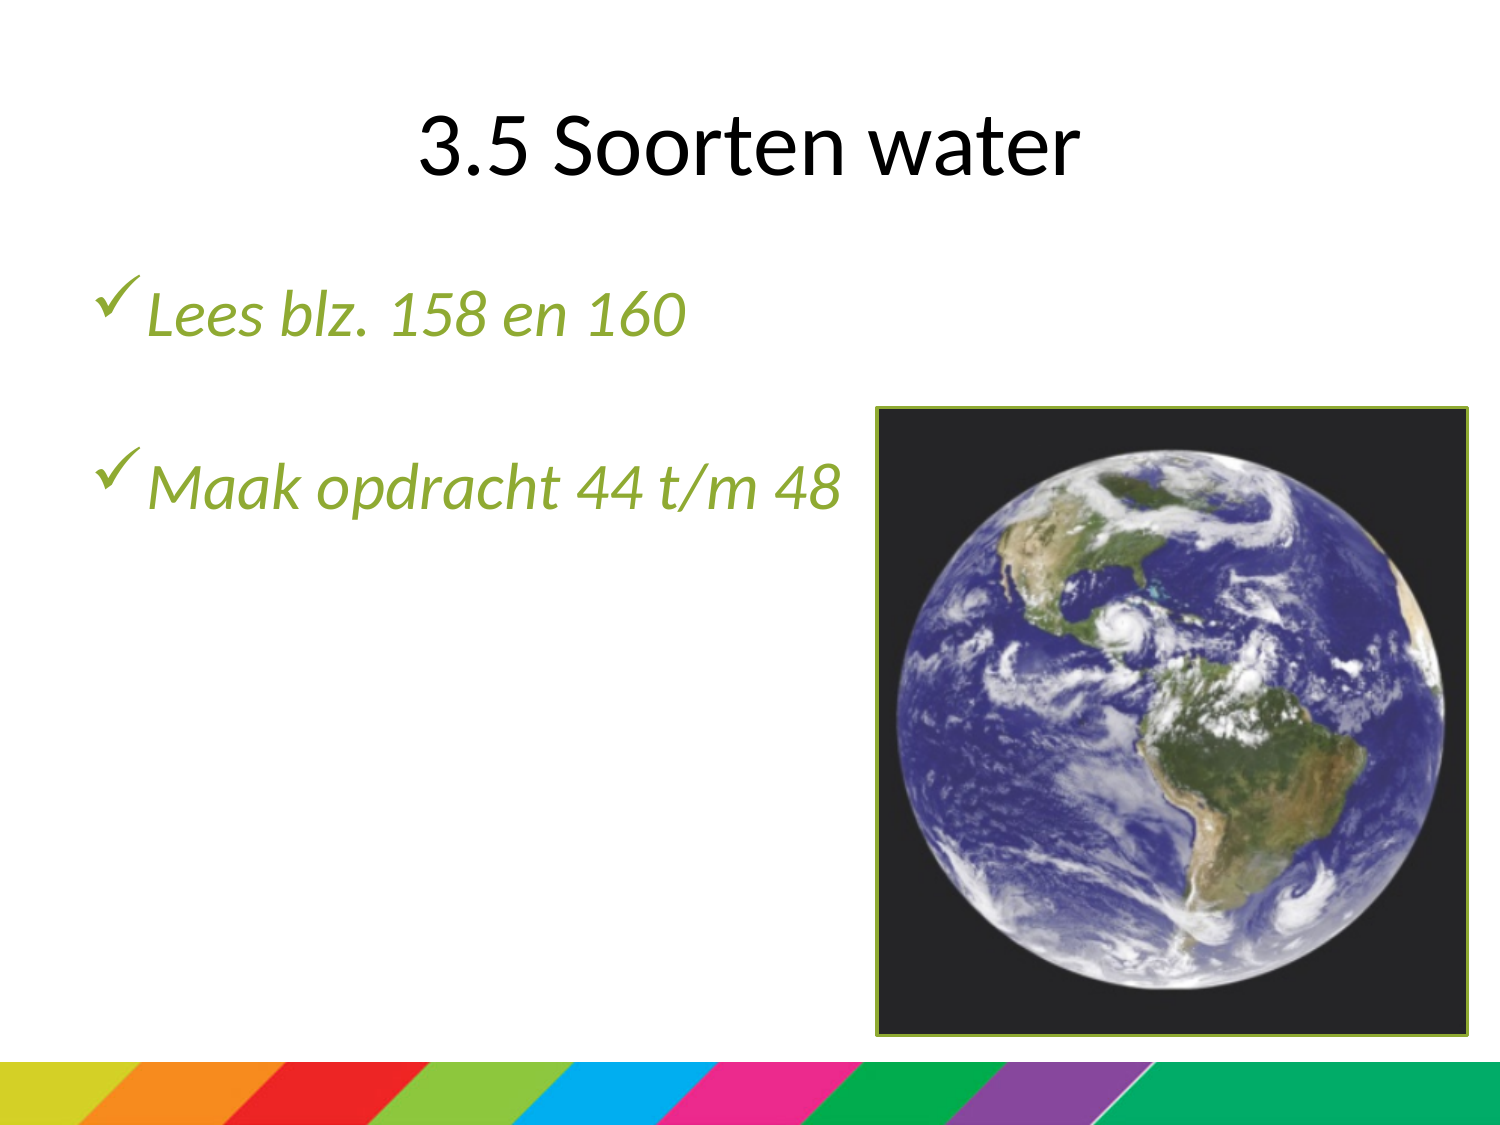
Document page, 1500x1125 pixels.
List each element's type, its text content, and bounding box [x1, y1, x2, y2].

title 3.5 Soorten water [75, 45, 1425, 233]
picture [0, 1062, 574, 1125]
list Lees blz. 158 en 160 Maak opdracht 44 t/m 48 [75, 262, 1425, 1005]
picture [656, 1062, 1500, 1125]
picture [878, 408, 1466, 1034]
